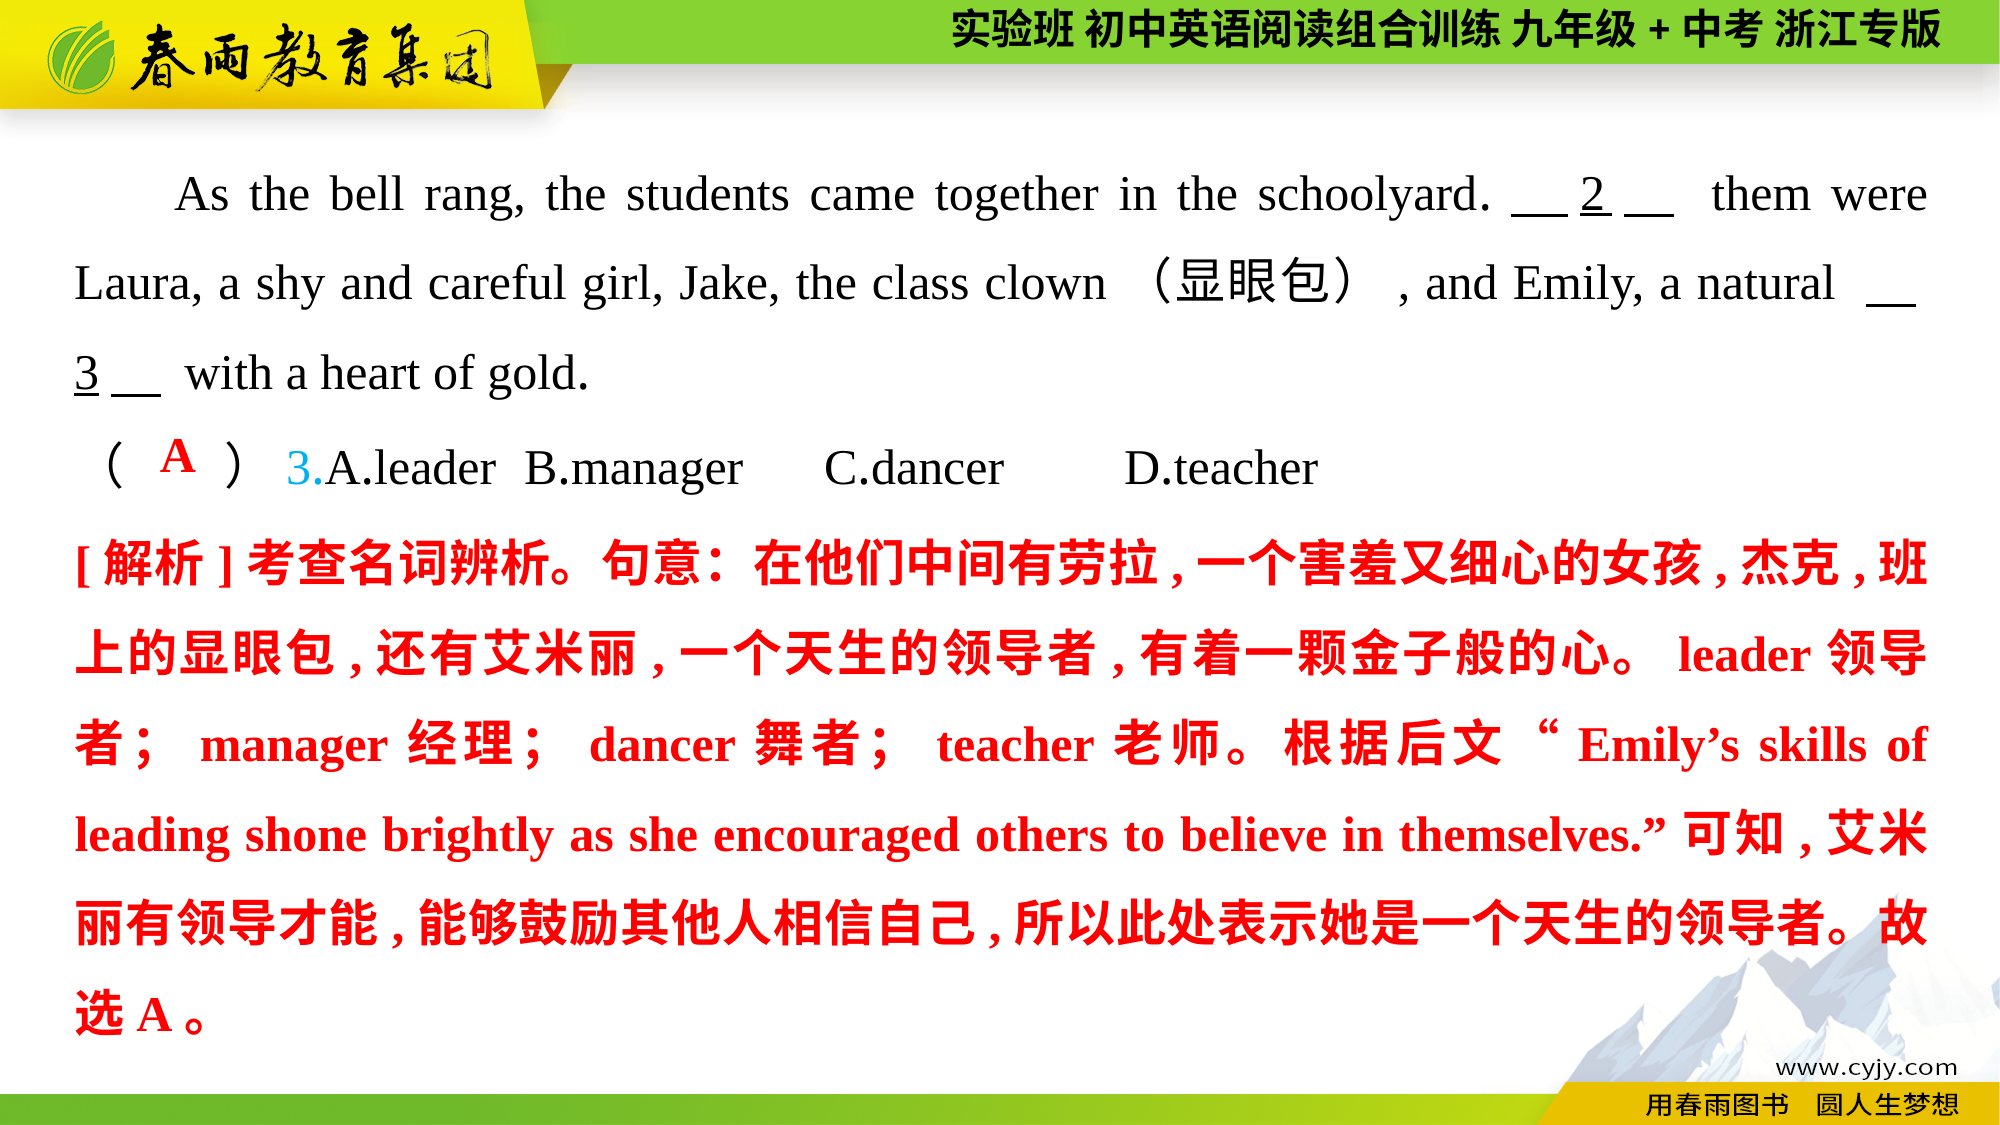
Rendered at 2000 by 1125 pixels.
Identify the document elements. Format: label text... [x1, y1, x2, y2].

text_box [解析]考查名词辨析。句意：在他们中间有劳拉,一个害羞又细心的女孩,杰克,班上的显眼包,还有艾米丽,一个天生的领导者,有着一颗金子般的心。leader领导者；manager经理；dancer舞者；teacher老师。根据后文“Emily’s skills of leading shone brightly as she encouraged others to believe in themselves.”可知,艾米丽有领导才能,能够鼓励其他人相信自己,所以此处表示她是一个天生的领导者。故选A。 [59, 493, 1944, 1049]
text_box （ ）3.A.leader B.manager C.dancer D.teacher [59, 397, 1944, 493]
list As the bell rang, the students came together in the schoolyard. 2 them were Laura, a shy and careful girl, Jake, the class clown（显眼包）, and Emily, a natural 3 with a heart of gold. [59, 122, 1944, 397]
text_box A [144, 415, 211, 491]
picture [0, 0, 2000, 1125]
